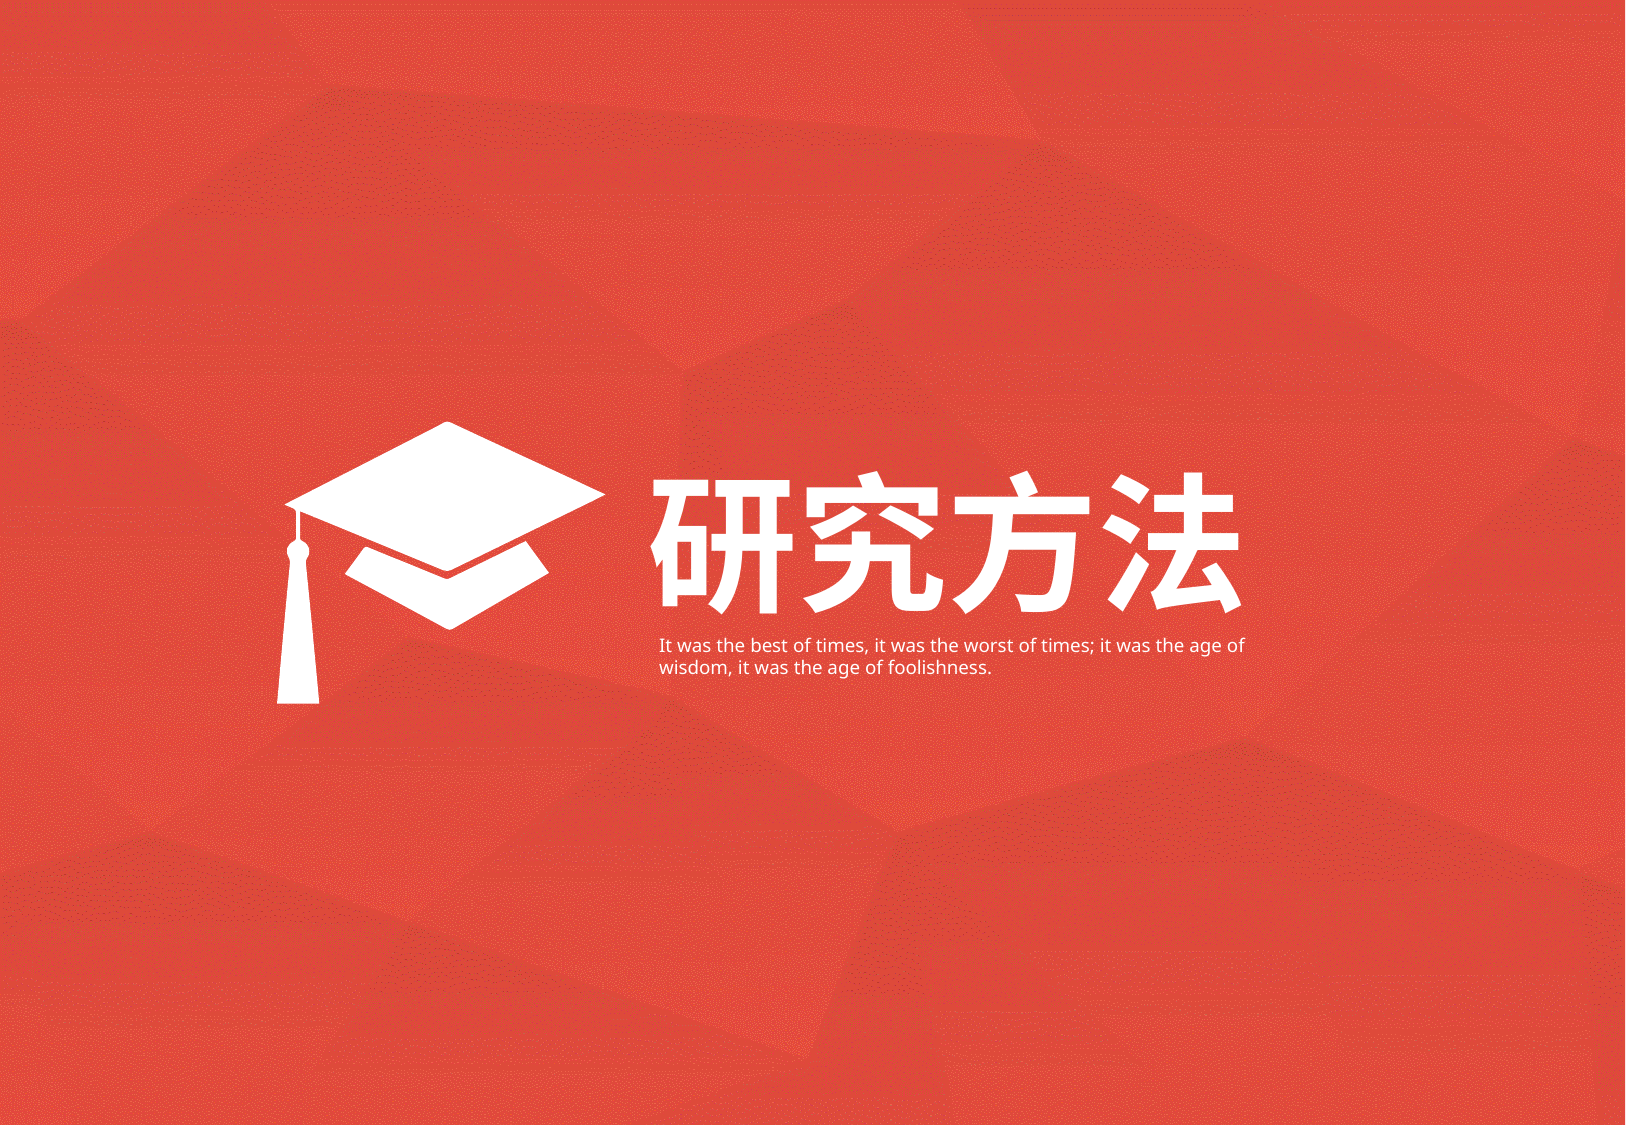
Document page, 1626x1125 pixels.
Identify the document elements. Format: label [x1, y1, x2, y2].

picture [0, 0, 1626, 1125]
text_box [276, 421, 1349, 704]
